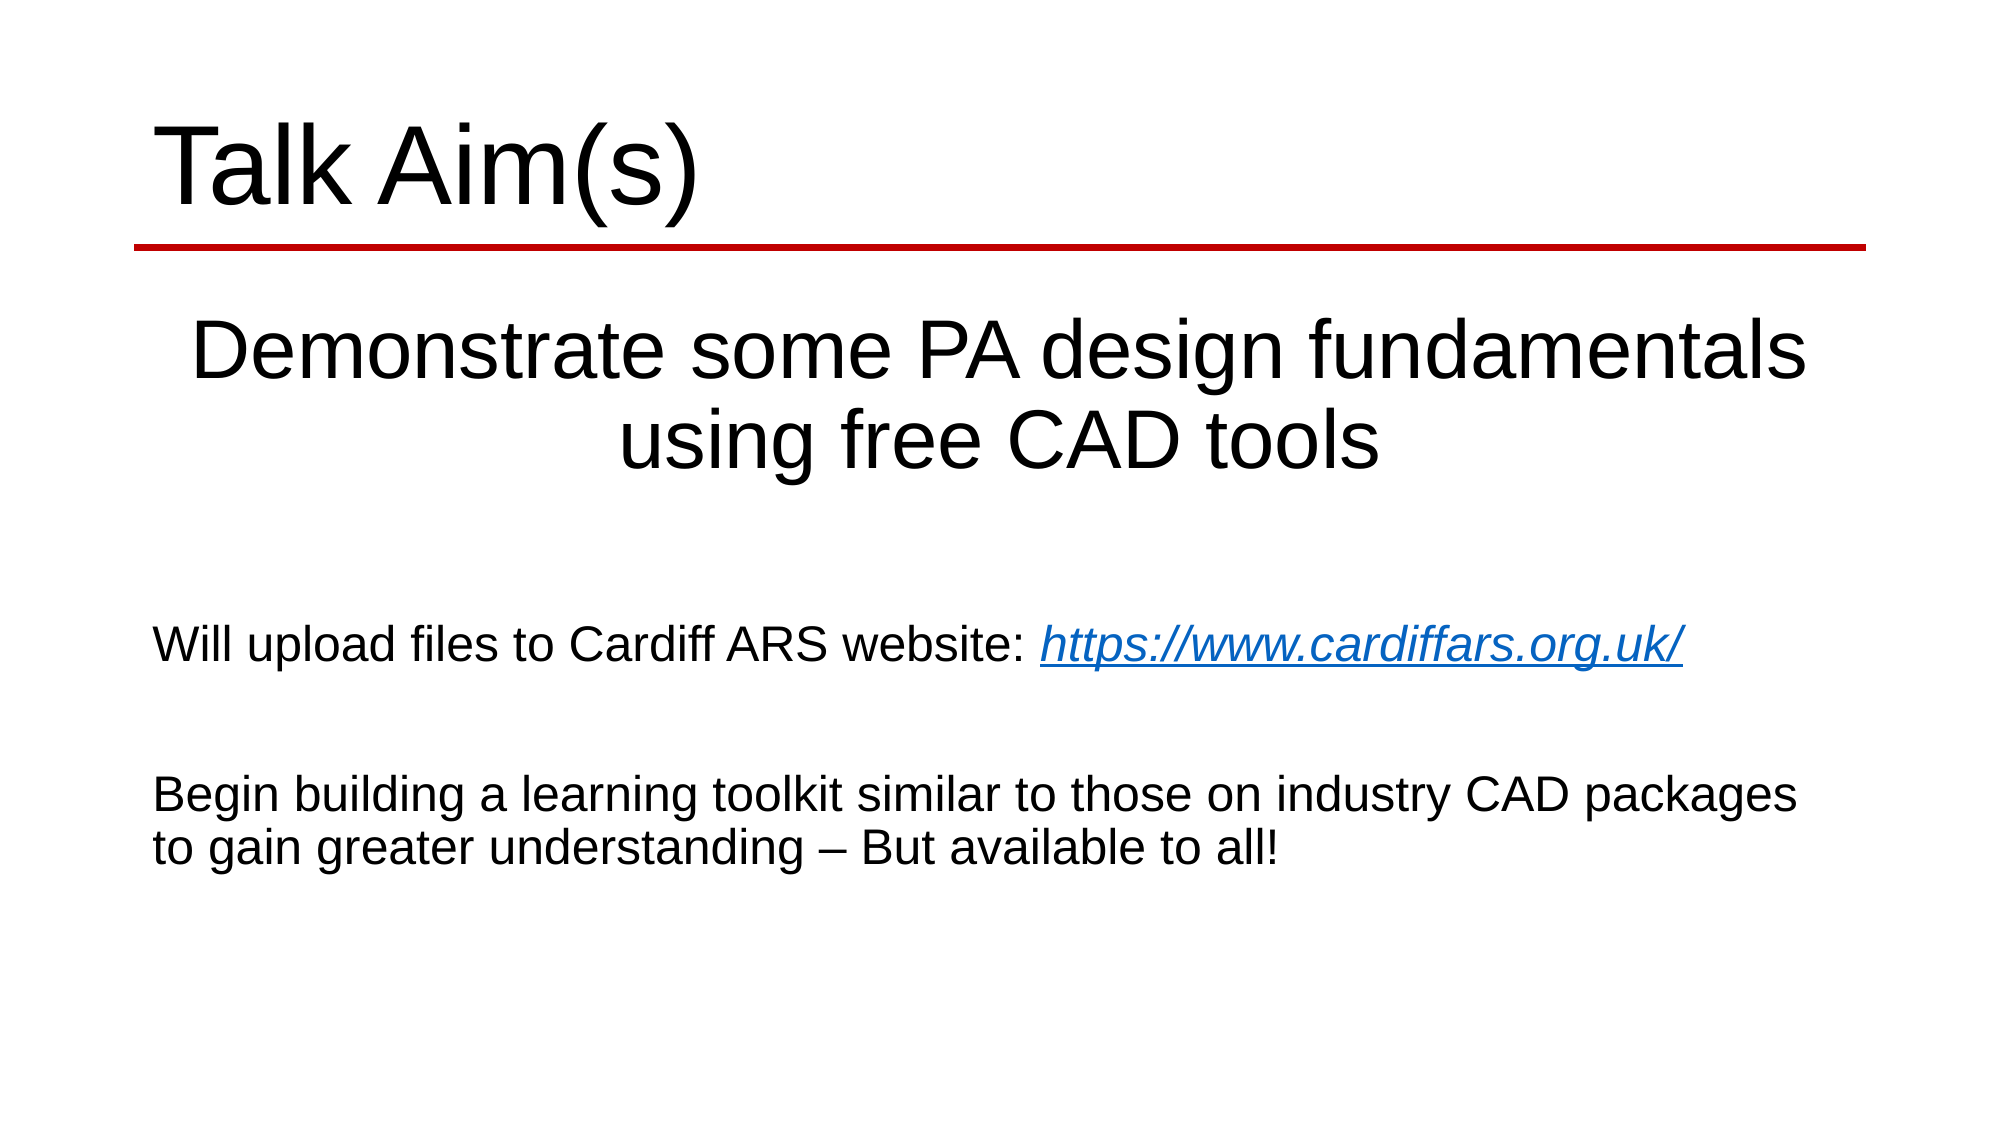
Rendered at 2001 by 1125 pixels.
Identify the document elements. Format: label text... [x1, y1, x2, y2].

list Demonstrate some PA design fundamentals using free CAD tools Will upload files to Cardiff ARS website: https://www.cardiffars.org.uk/ Begin building a learning toolkit similar to those on industry CAD packages to gain greater understanding – But available to all! [137, 299, 1863, 1014]
title Talk Aim(s) [137, 59, 1863, 278]
